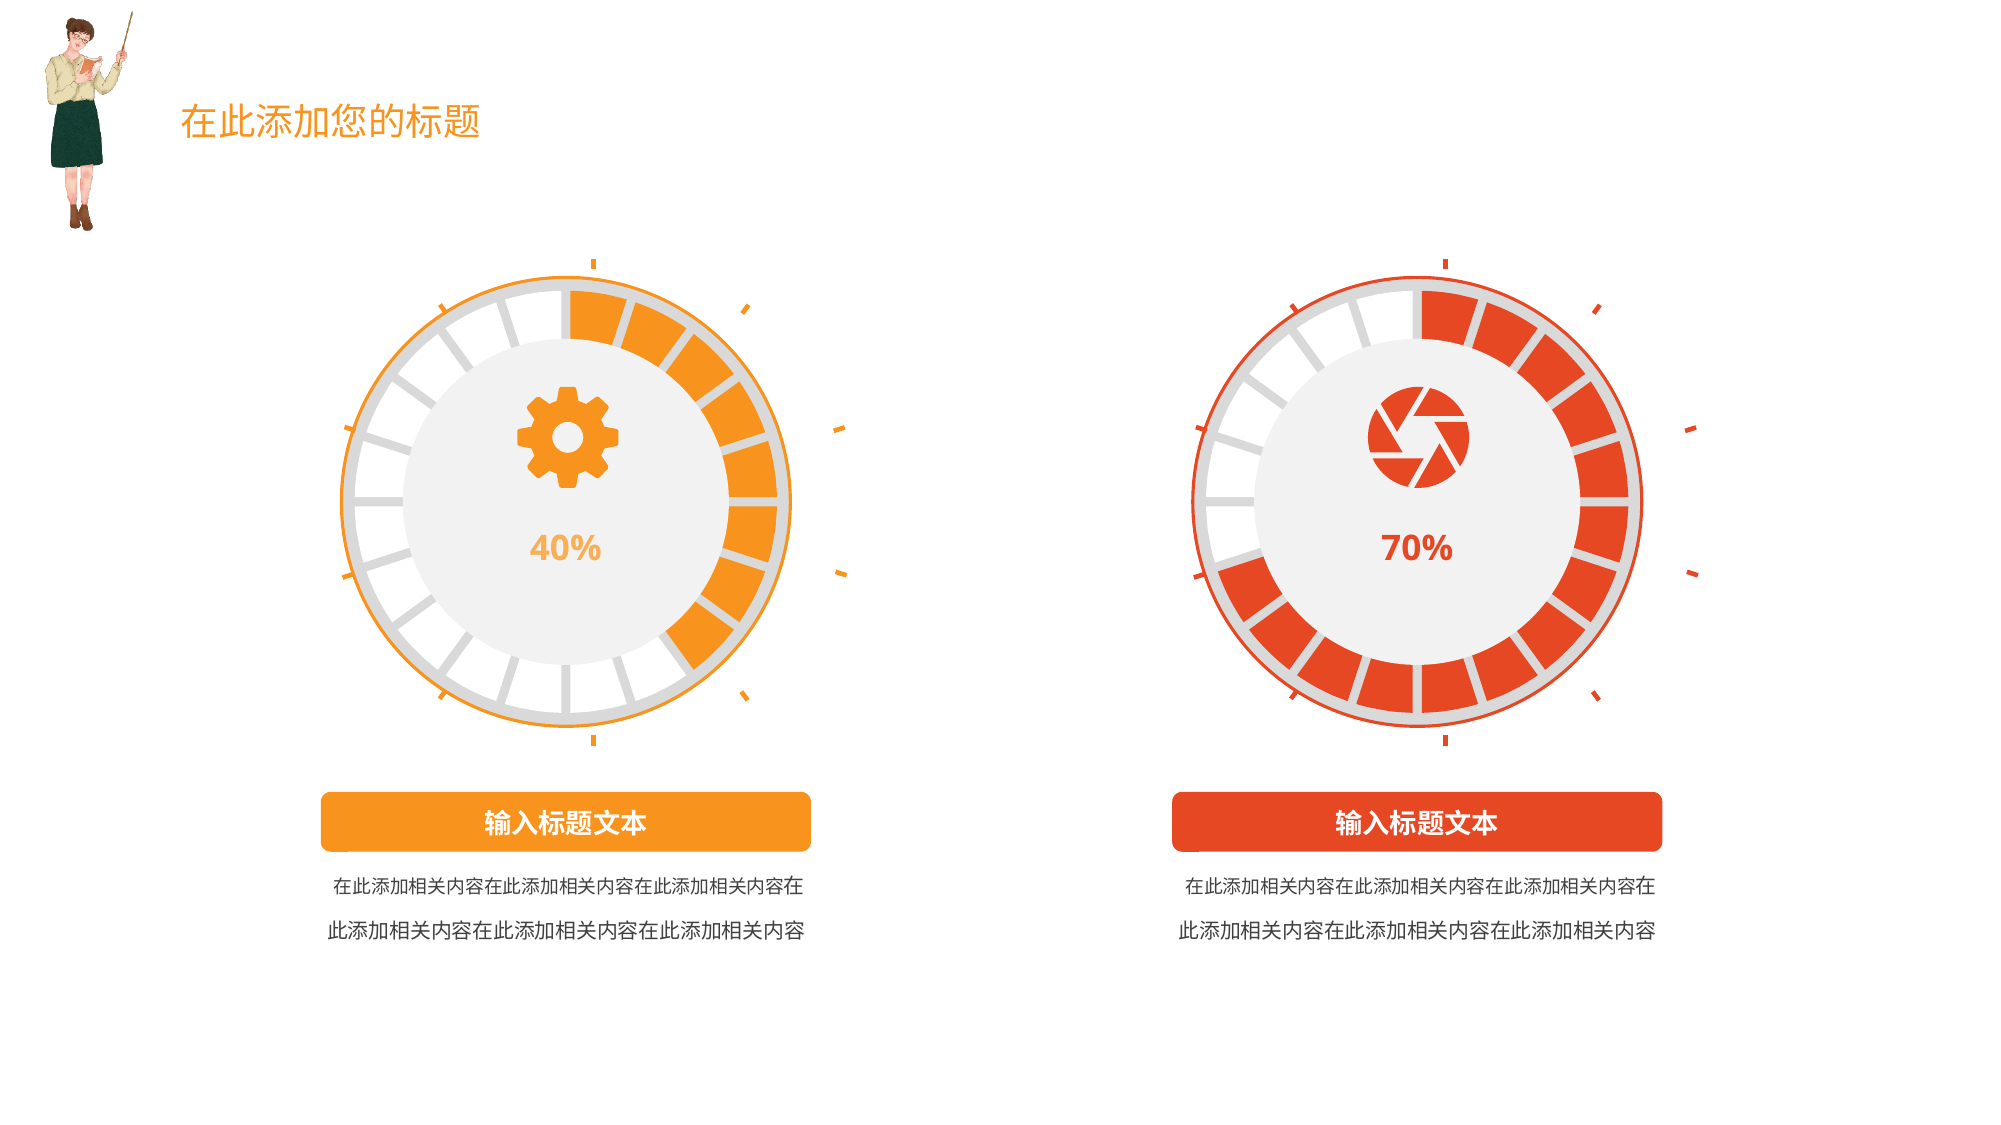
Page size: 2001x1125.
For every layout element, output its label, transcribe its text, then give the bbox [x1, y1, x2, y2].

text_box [341, 258, 847, 747]
text_box 输入标题文本 [319, 790, 813, 851]
picture [41, 11, 133, 231]
text_box 在此添加相关内容在此添加相关内容在此添加相关内容在此添加相关内容在此添加相关内容在此添加相关内容 [1172, 851, 1663, 949]
text_box 输入标题文本 [1171, 790, 1664, 851]
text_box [1192, 258, 1699, 747]
text_box 在此添加相关内容在此添加相关内容在此添加相关内容在此添加相关内容在此添加相关内容在此添加相关内容 [320, 851, 811, 949]
